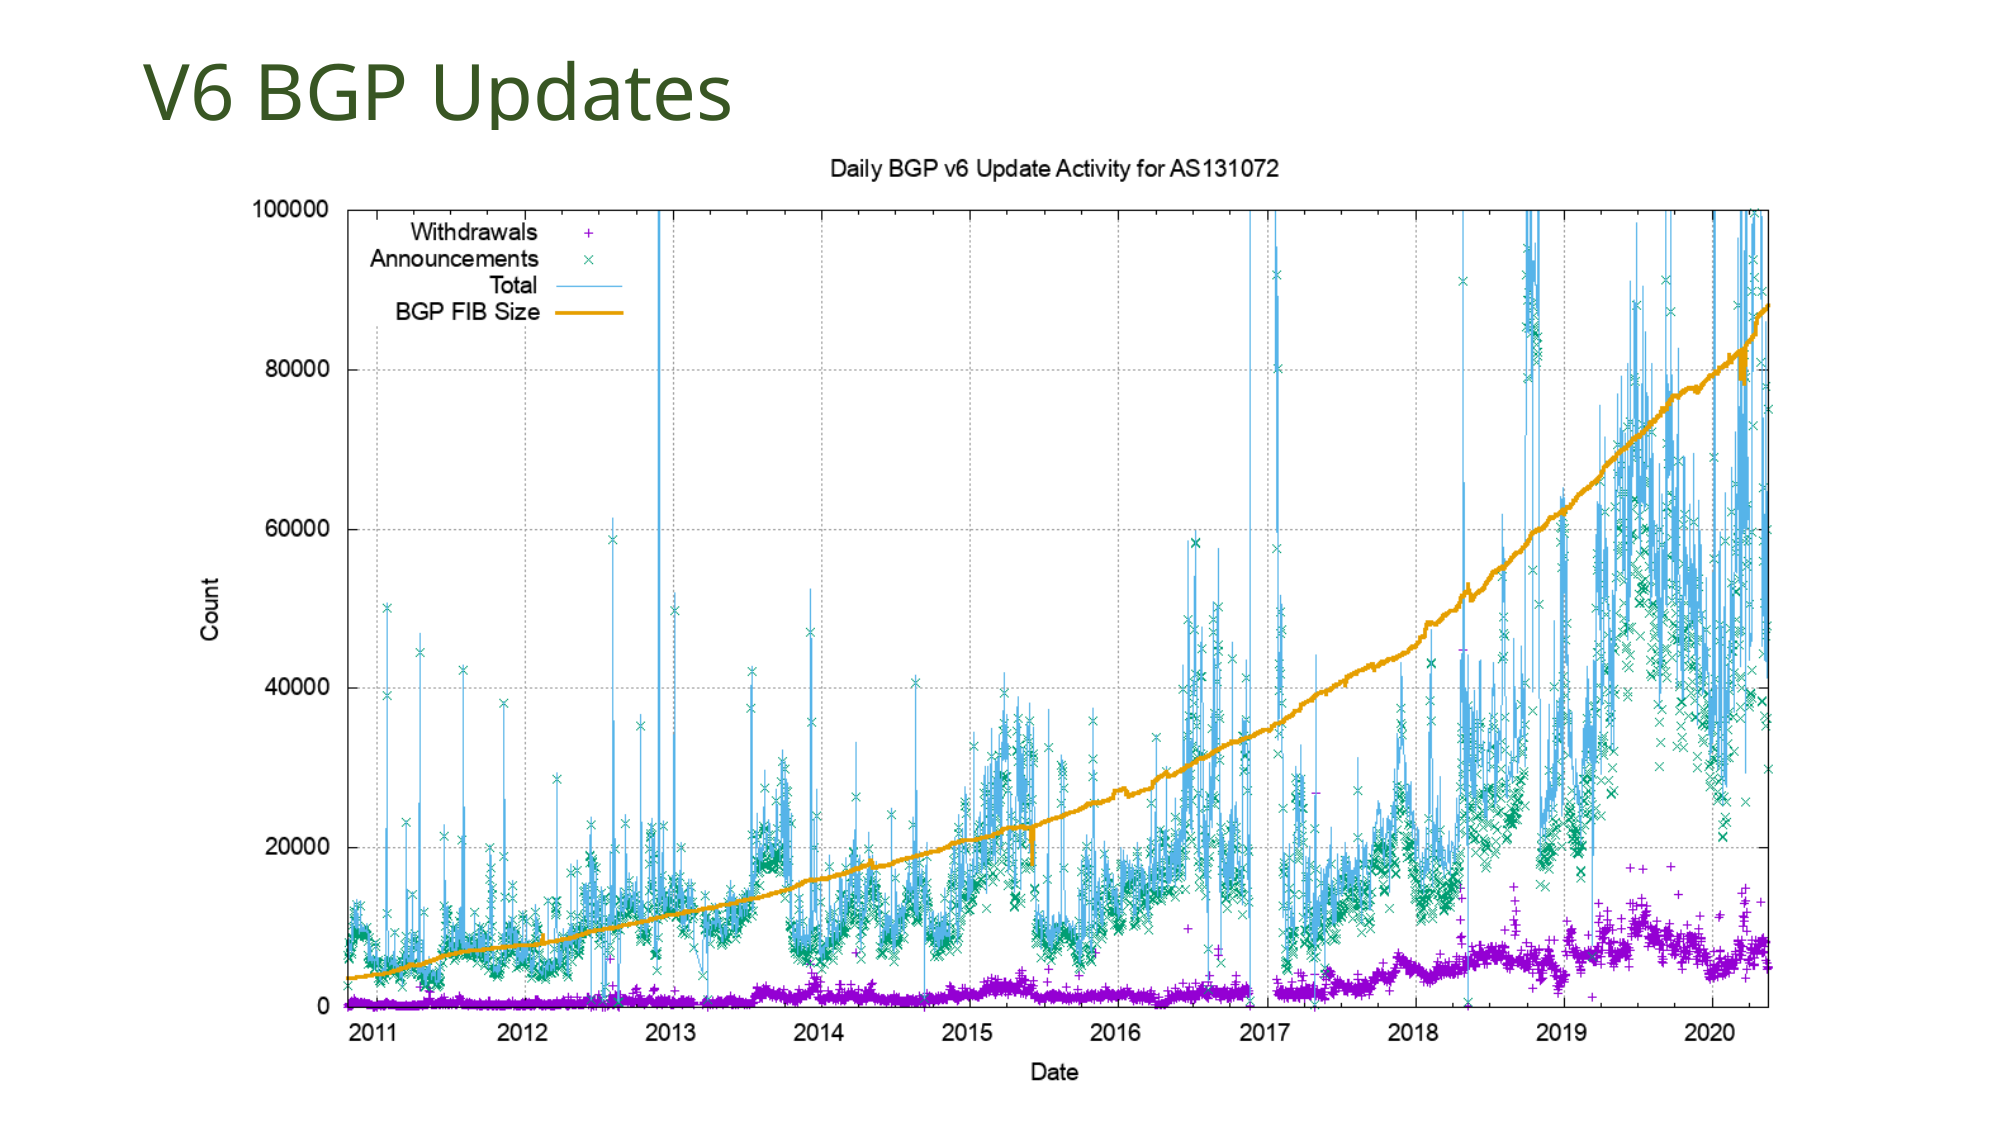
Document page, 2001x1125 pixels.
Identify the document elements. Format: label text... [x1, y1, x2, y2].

title V6 BGP Updates [128, 1, 1909, 189]
picture [189, 130, 1811, 1093]
